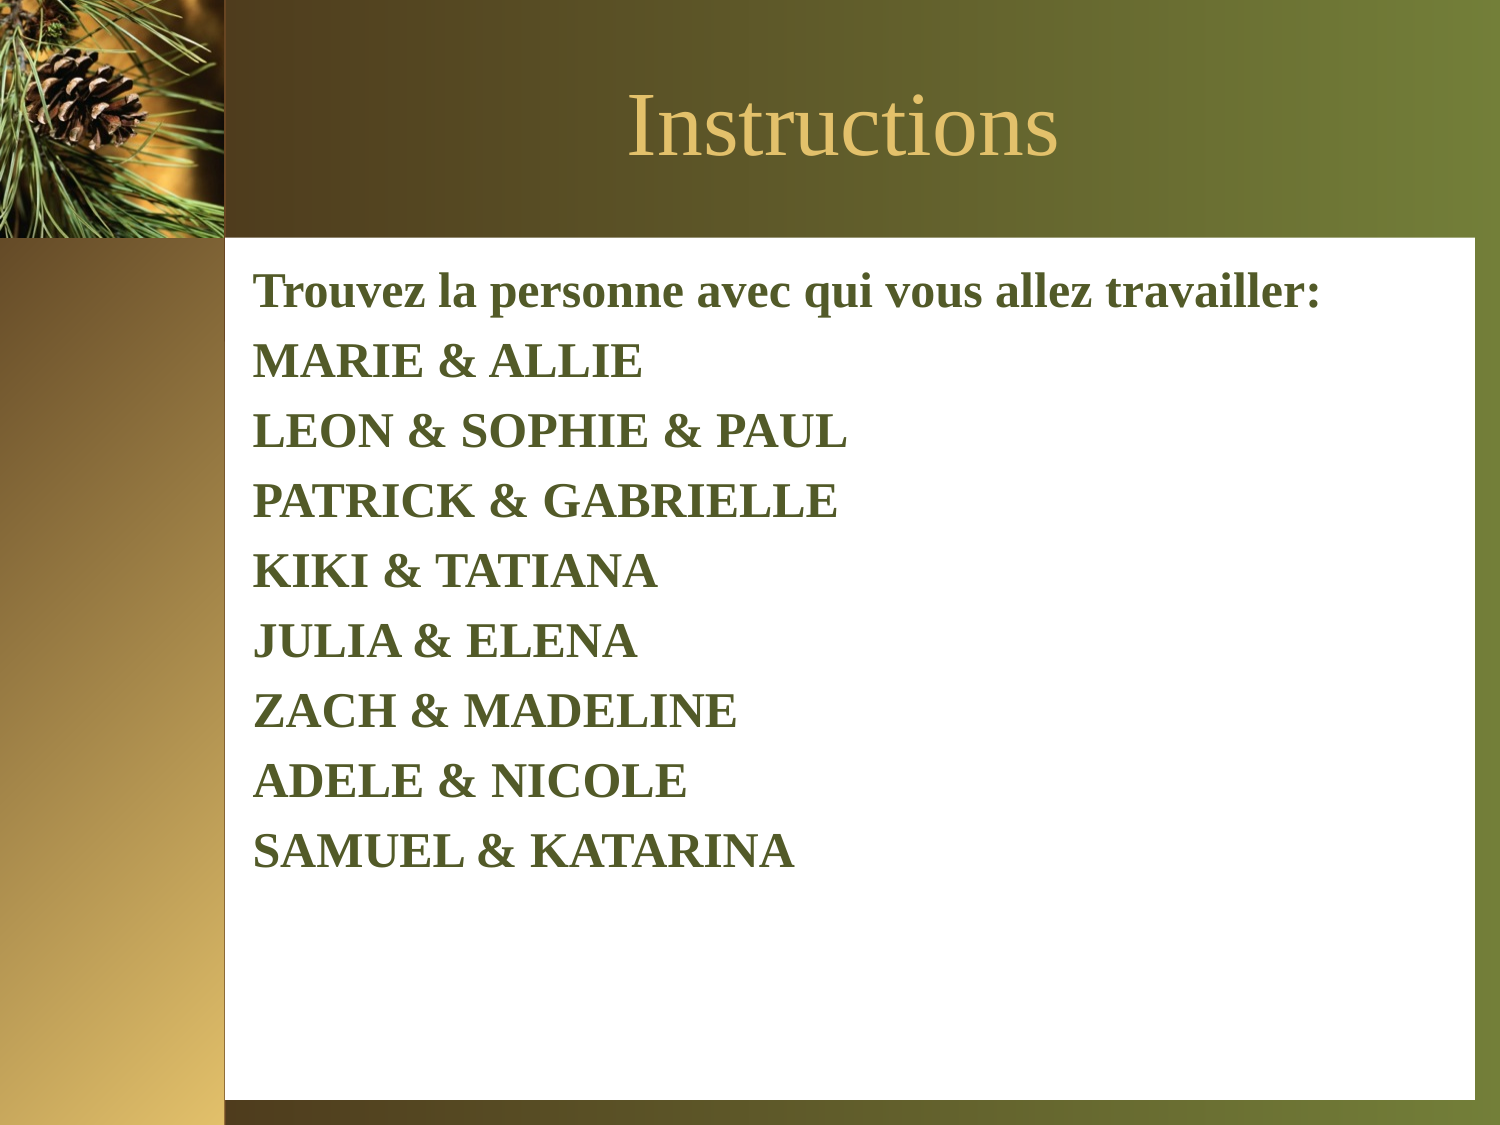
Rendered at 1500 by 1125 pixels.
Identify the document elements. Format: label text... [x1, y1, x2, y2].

picture [0, 0, 224, 238]
list Trouvez la personne avec qui vous allez travailler: MARIE & ALLIE LEON & SOPHIE & PAUL PATRICK & GABRIELLE KIKI & TATIANA JULIA & ELENA ZACH & MADELINE ADELE & NICOLE SAMUEL & KATARINA [237, 249, 1463, 1088]
title Instructions [249, 24, 1438, 213]
